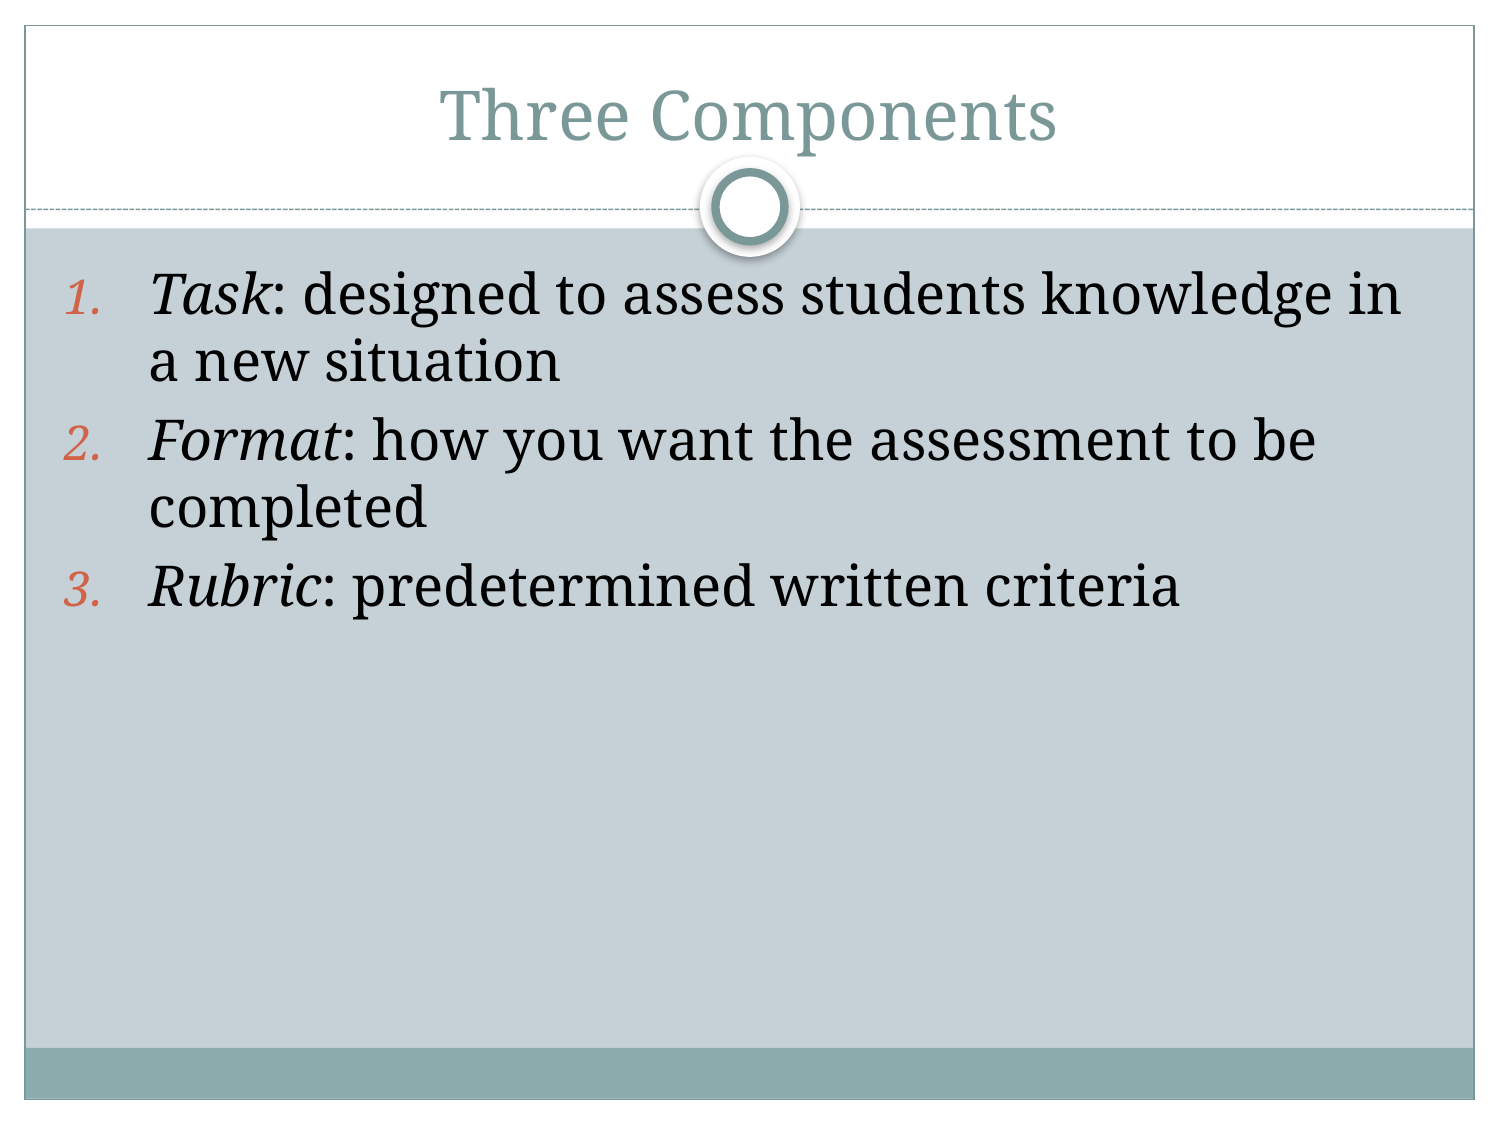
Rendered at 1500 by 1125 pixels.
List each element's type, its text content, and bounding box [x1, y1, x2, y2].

title Three Components [49, 37, 1450, 162]
list Task: designed to assess students knowledge in a new situation Format: how you want the assessment to be completed Rubric: predetermined written criteria [49, 250, 1445, 1001]
